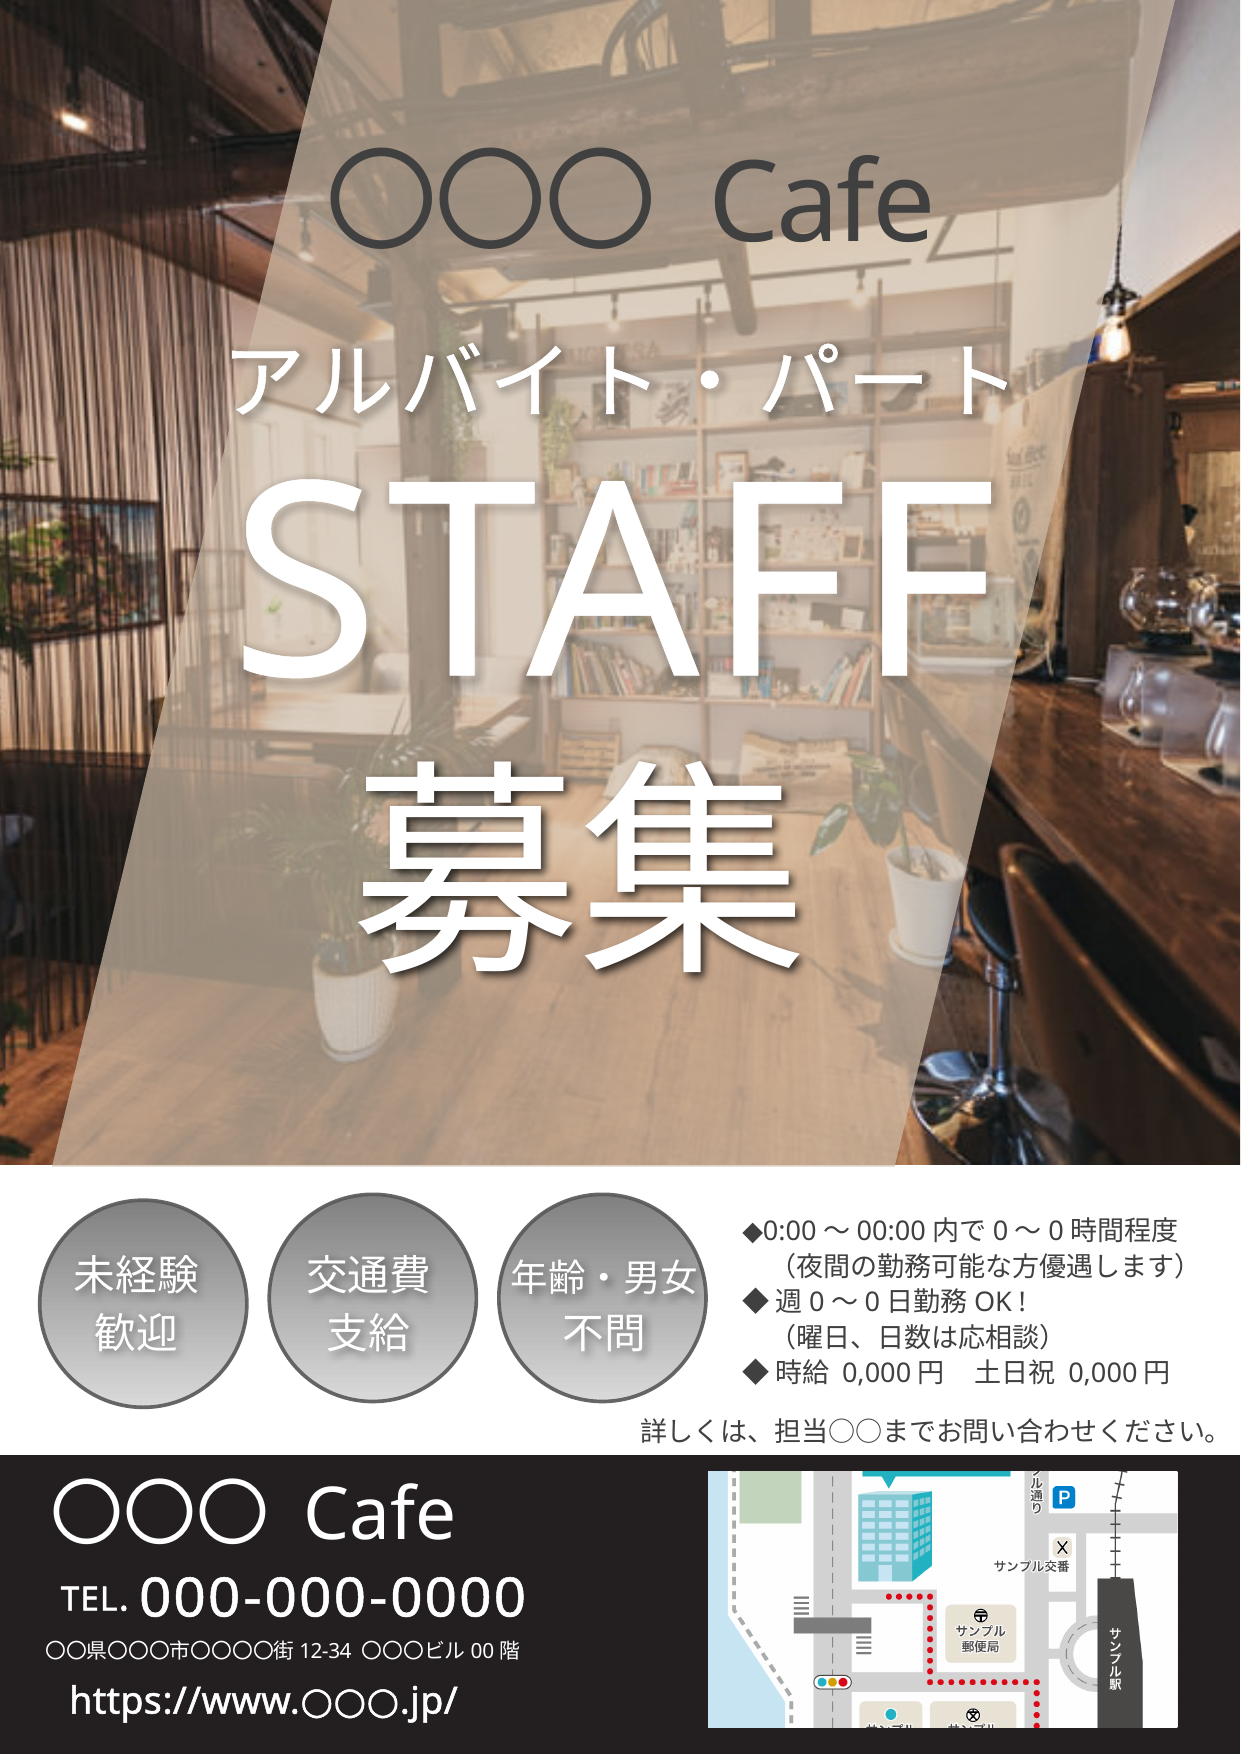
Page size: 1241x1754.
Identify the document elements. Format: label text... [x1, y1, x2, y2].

text_box [522, 1193, 682, 1230]
text_box 000-000-0000 [137, 1560, 527, 1628]
text_box 〇〇県〇〇〇市〇〇〇〇街12-34 〇〇〇ビル00階 [43, 1637, 520, 1663]
text_box ◆0:00～00:00内で0～0時間程度 （夜間の勤務可能な方優遇します） ◆週0～0日勤務OK ! （曜日、日数は応相談） ◆時給 0,000円 土日祝 0,000円 [740, 1208, 1241, 1388]
text_box https://www.○○○.jp/ [65, 1676, 459, 1722]
text_box 未経験 歓迎 [58, 1232, 214, 1364]
picture [707, 1471, 1178, 1728]
text_box [268, 1193, 478, 1362]
text_box 詳しくは、担当○○までお問い合わせください。 [638, 1414, 1232, 1447]
picture [0, 0, 1241, 1165]
text_box 〇〇〇 Cafe [50, 1467, 457, 1555]
text_box 交通費 支給 [291, 1232, 447, 1365]
text_box [531, 1375, 674, 1403]
text_box [0, 1455, 1240, 1754]
text_box 年齢・男女 不問 [496, 1232, 714, 1365]
text_box [64, 1199, 248, 1409]
text_box [38, 1246, 56, 1362]
text_box TEL. [58, 1570, 141, 1619]
text_box [302, 1375, 444, 1403]
